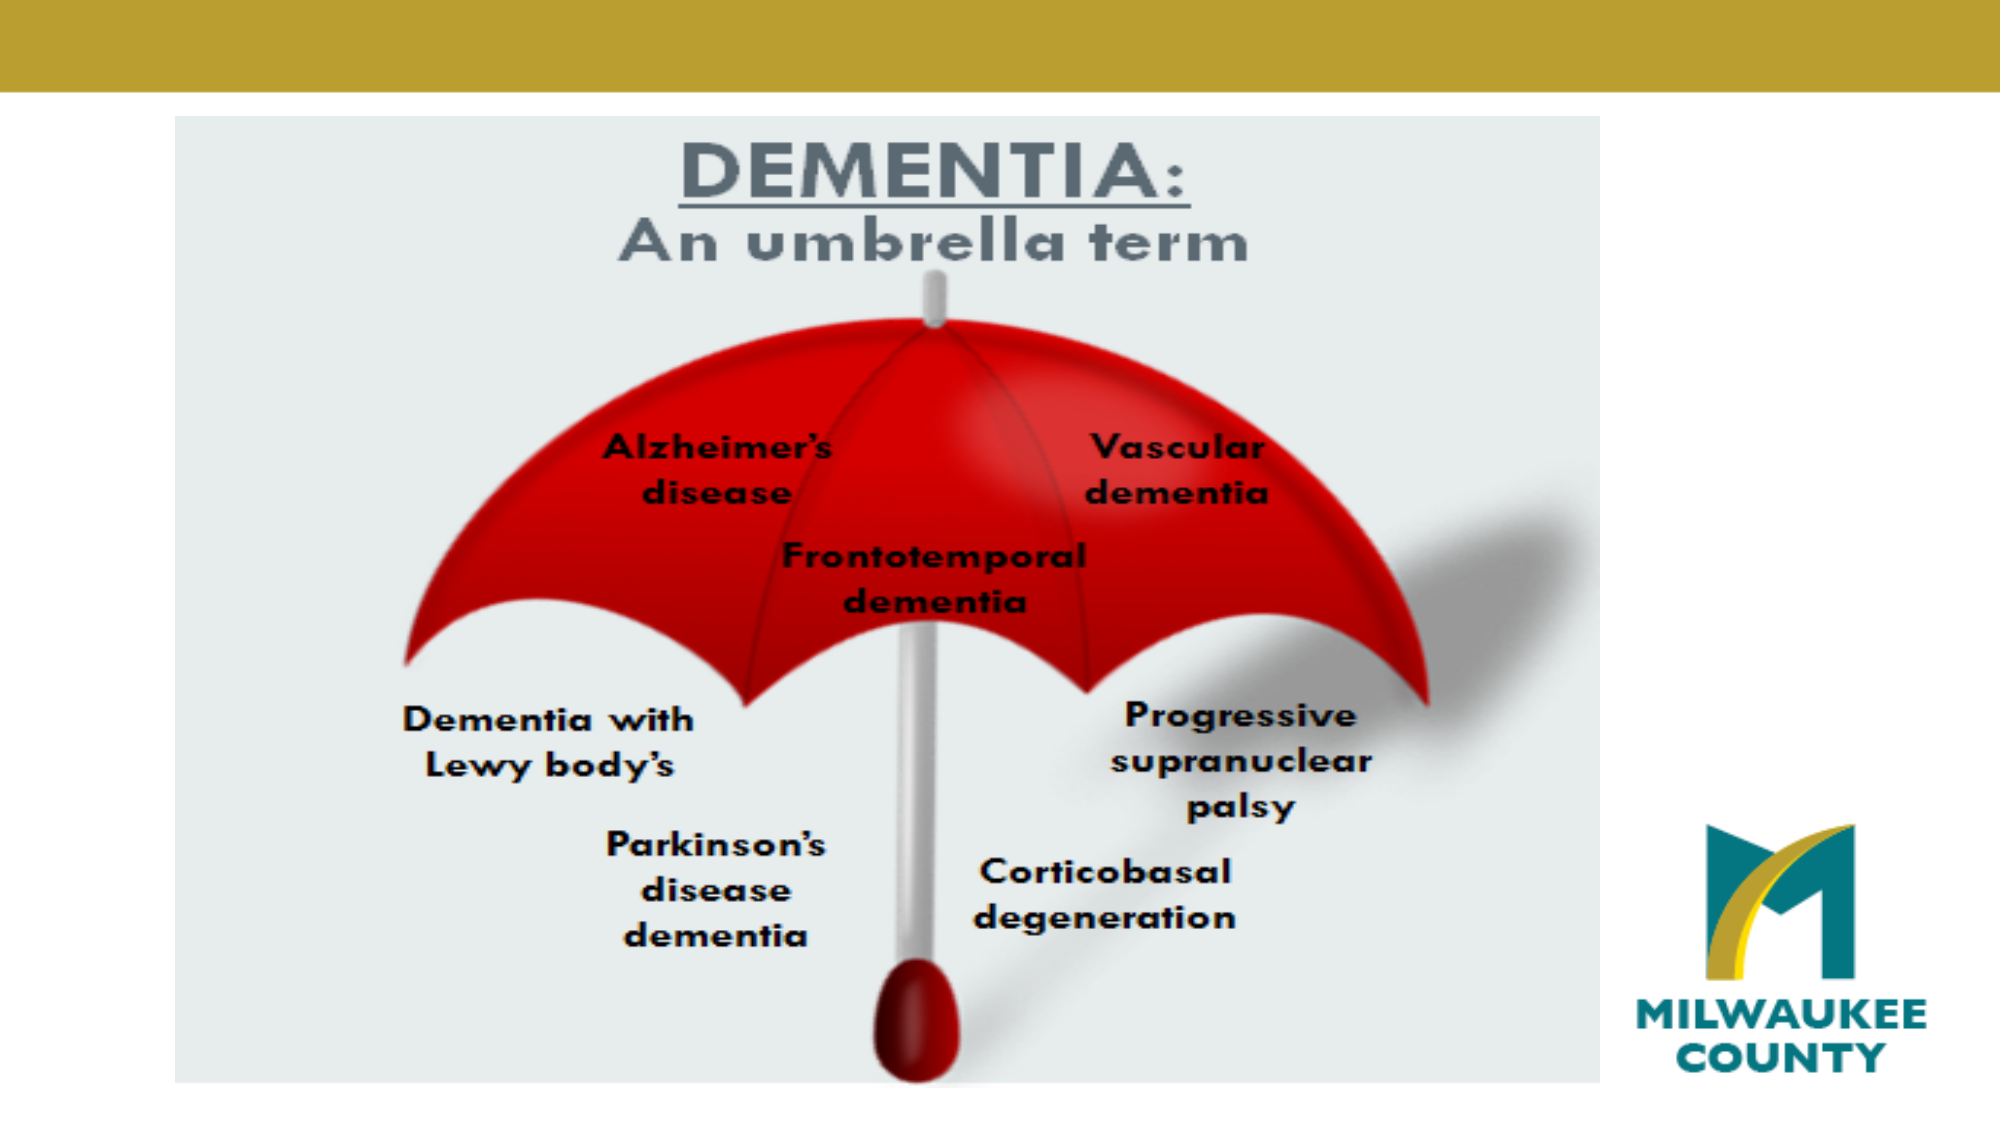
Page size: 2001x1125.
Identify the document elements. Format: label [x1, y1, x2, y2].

picture [0, 0, 2000, 1125]
list [175, 116, 1601, 1088]
